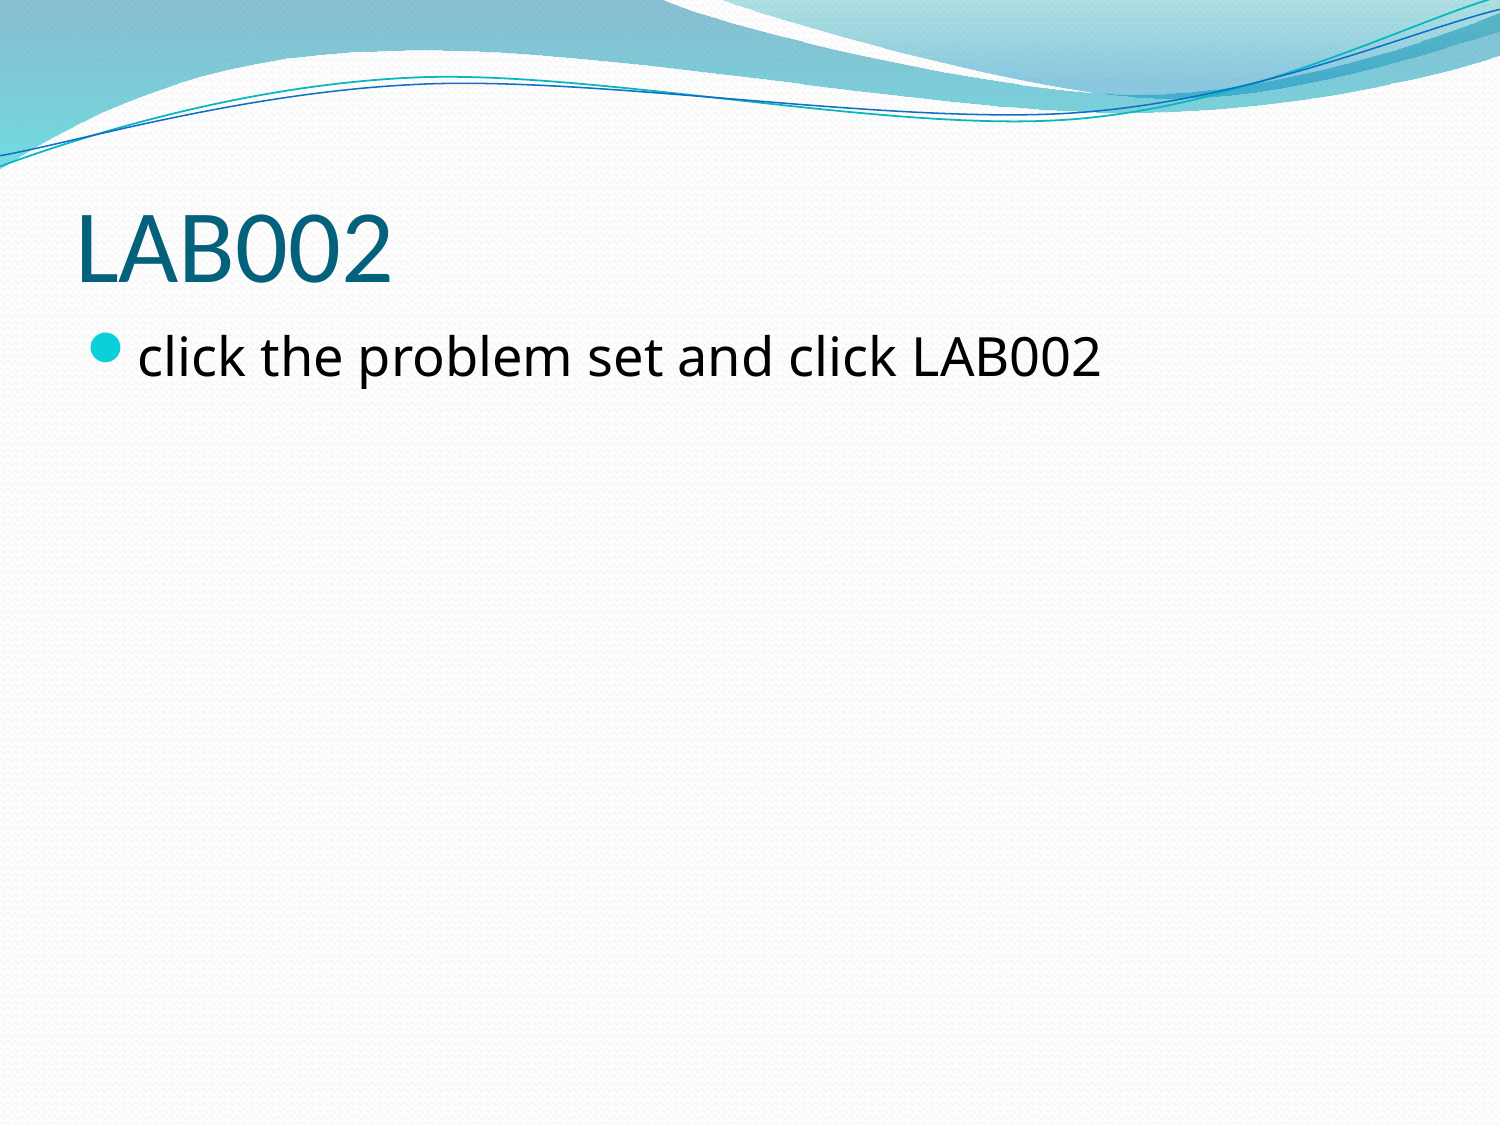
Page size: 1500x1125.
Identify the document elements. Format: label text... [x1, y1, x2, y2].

title LAB002 [75, 115, 1425, 303]
list click the problem set and click LAB002 [71, 314, 1422, 1035]
